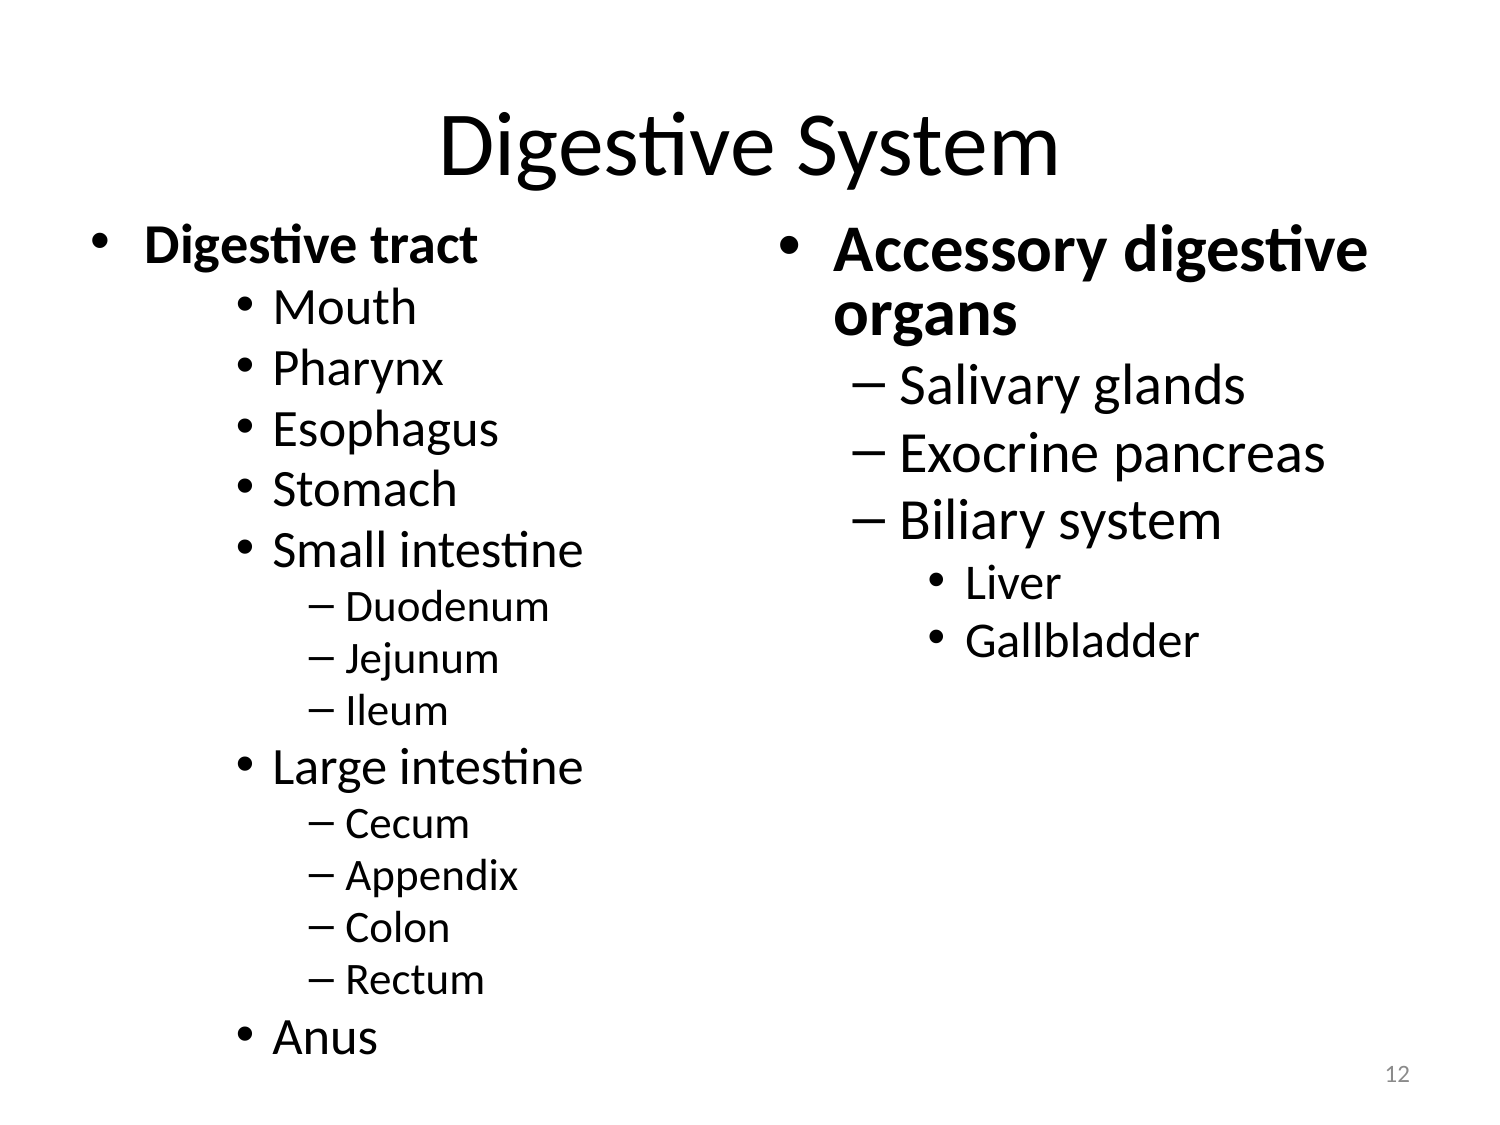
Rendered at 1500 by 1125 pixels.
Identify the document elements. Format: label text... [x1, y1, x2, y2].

list Digestive tract Mouth Pharynx Esophagus Stomach Small intestine Duodenum Jejunum Ileum Large intestine Cecum Appendix Colon Rectum Anus [75, 212, 738, 1075]
slide_number 12 [1074, 1042, 1425, 1103]
list Accessory digestive organs Salivary glands Exocrine pancreas Biliary system Liver Gallbladder [762, 212, 1425, 1043]
title Digestive System [75, 45, 1425, 233]
